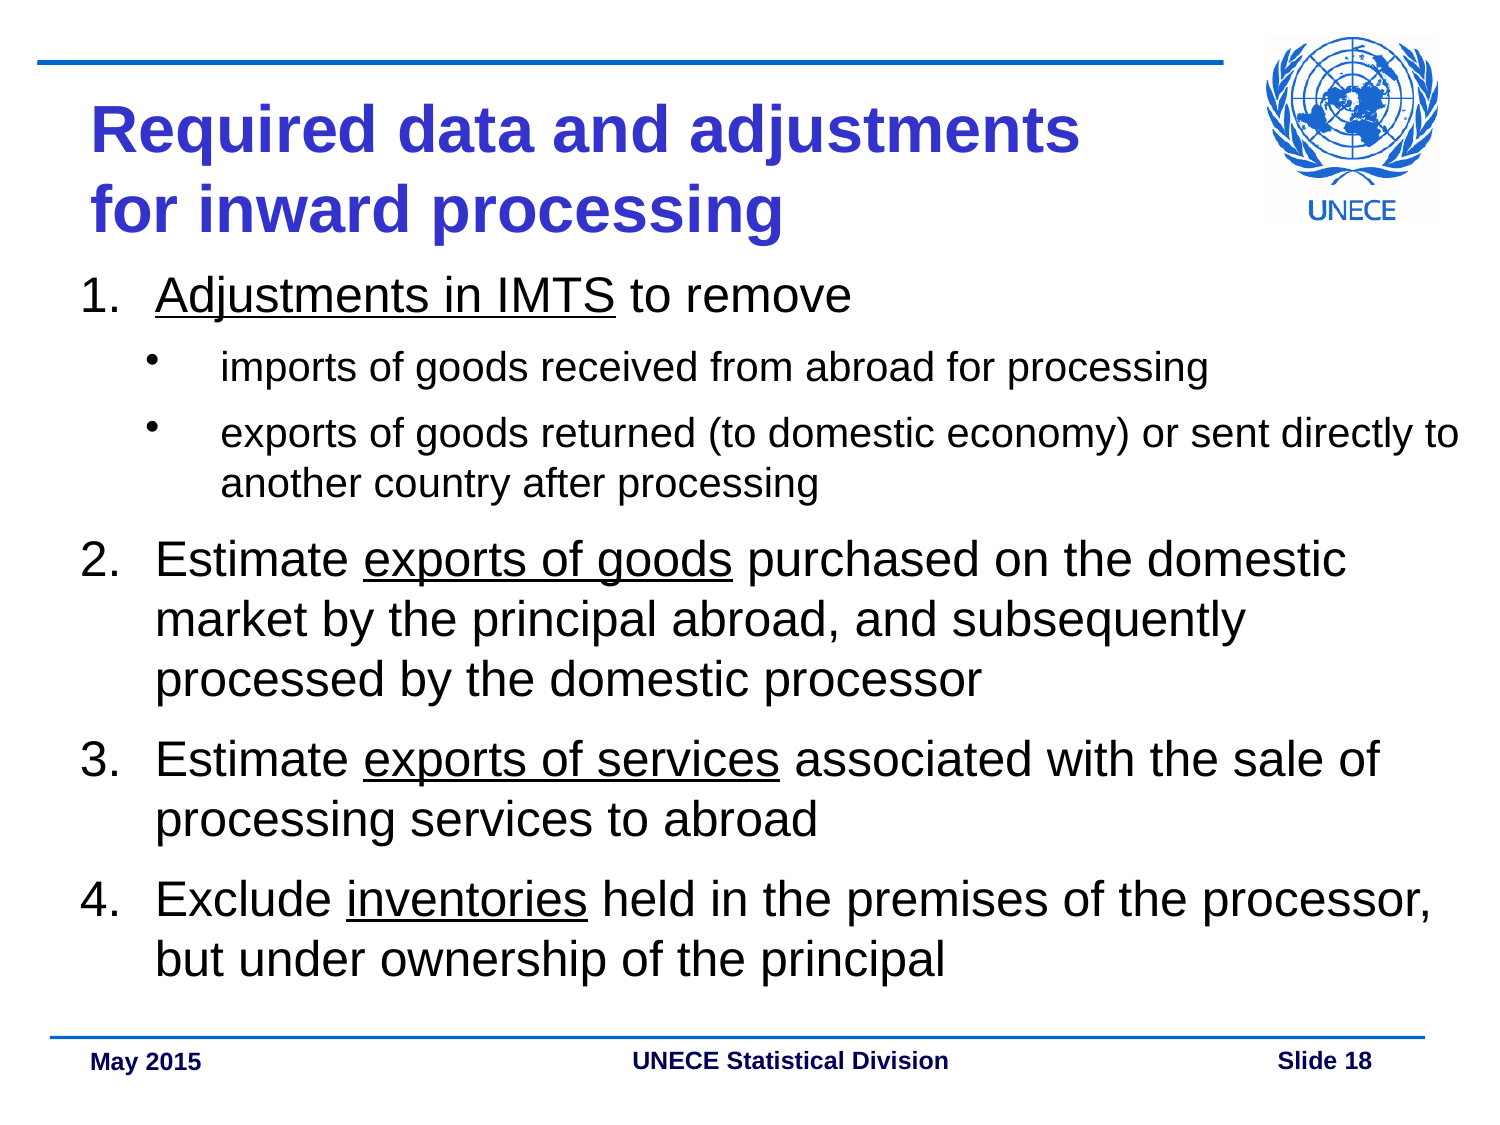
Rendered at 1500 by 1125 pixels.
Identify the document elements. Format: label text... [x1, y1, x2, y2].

picture [1266, 37, 1438, 221]
title Required data and adjustments for inward processing [75, 87, 1238, 244]
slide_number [74, 1037, 388, 1113]
list Adjustments in IMTS to remove imports of goods received from abroad for processing exports of goods returned (to domestic economy) or sent directly to another country after processing Estimate exports of goods purchased on the domestic market by the principal abroad, and subsequently processed by the domestic processor Estimate exports of services associated with the sale of processing services to abroad Exclude inventories held in the premises of the processor, but under ownership of the principal [64, 255, 1478, 1024]
